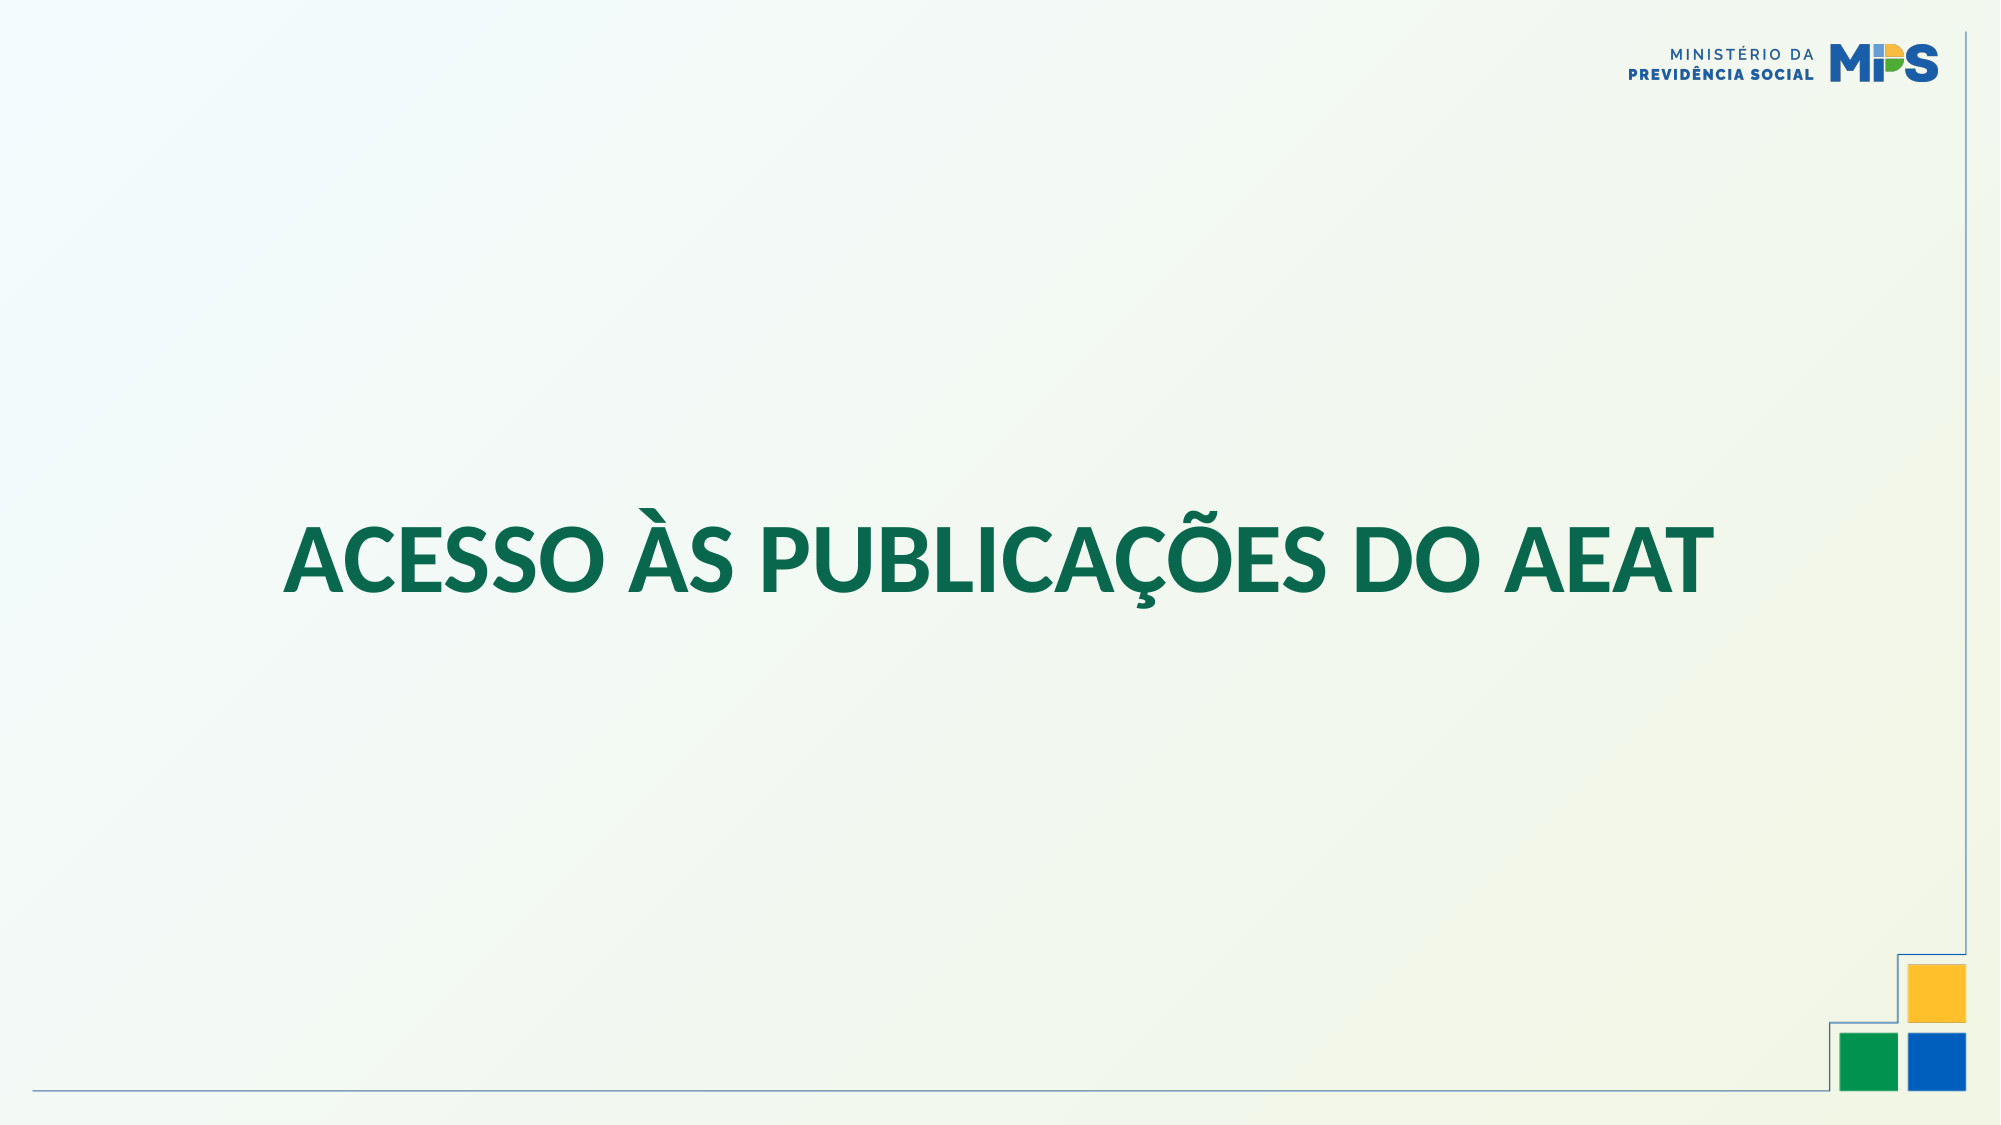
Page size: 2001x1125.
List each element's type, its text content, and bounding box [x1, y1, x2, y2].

picture [0, 0, 2000, 1125]
title Acesso às Publicações do AEAT [75, 492, 1925, 633]
